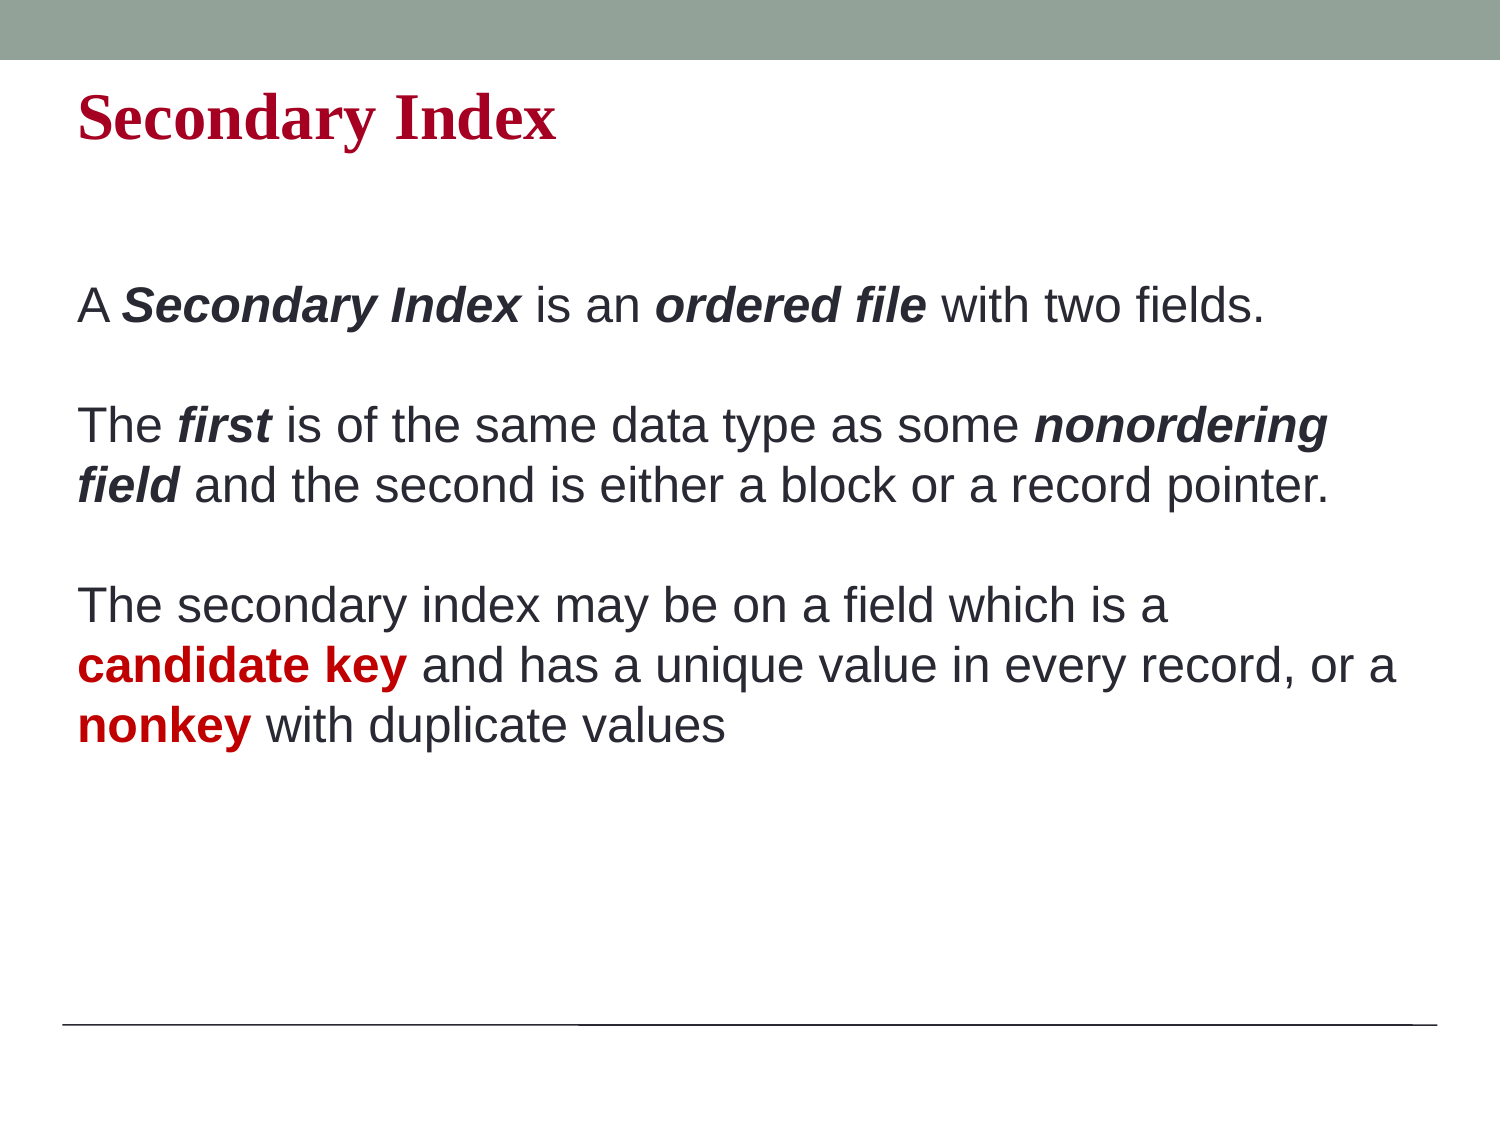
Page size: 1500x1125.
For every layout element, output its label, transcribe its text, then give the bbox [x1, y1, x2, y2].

text_box Secondary Index A Secondary Index is an ordered file with two fields. The first is of the same data type as some nonordering field and the second is either a block or a record pointer. The secondary index may be on a field which is a candidate key and has a unique value in every record, or a nonkey with duplicate values [62, 62, 1425, 821]
